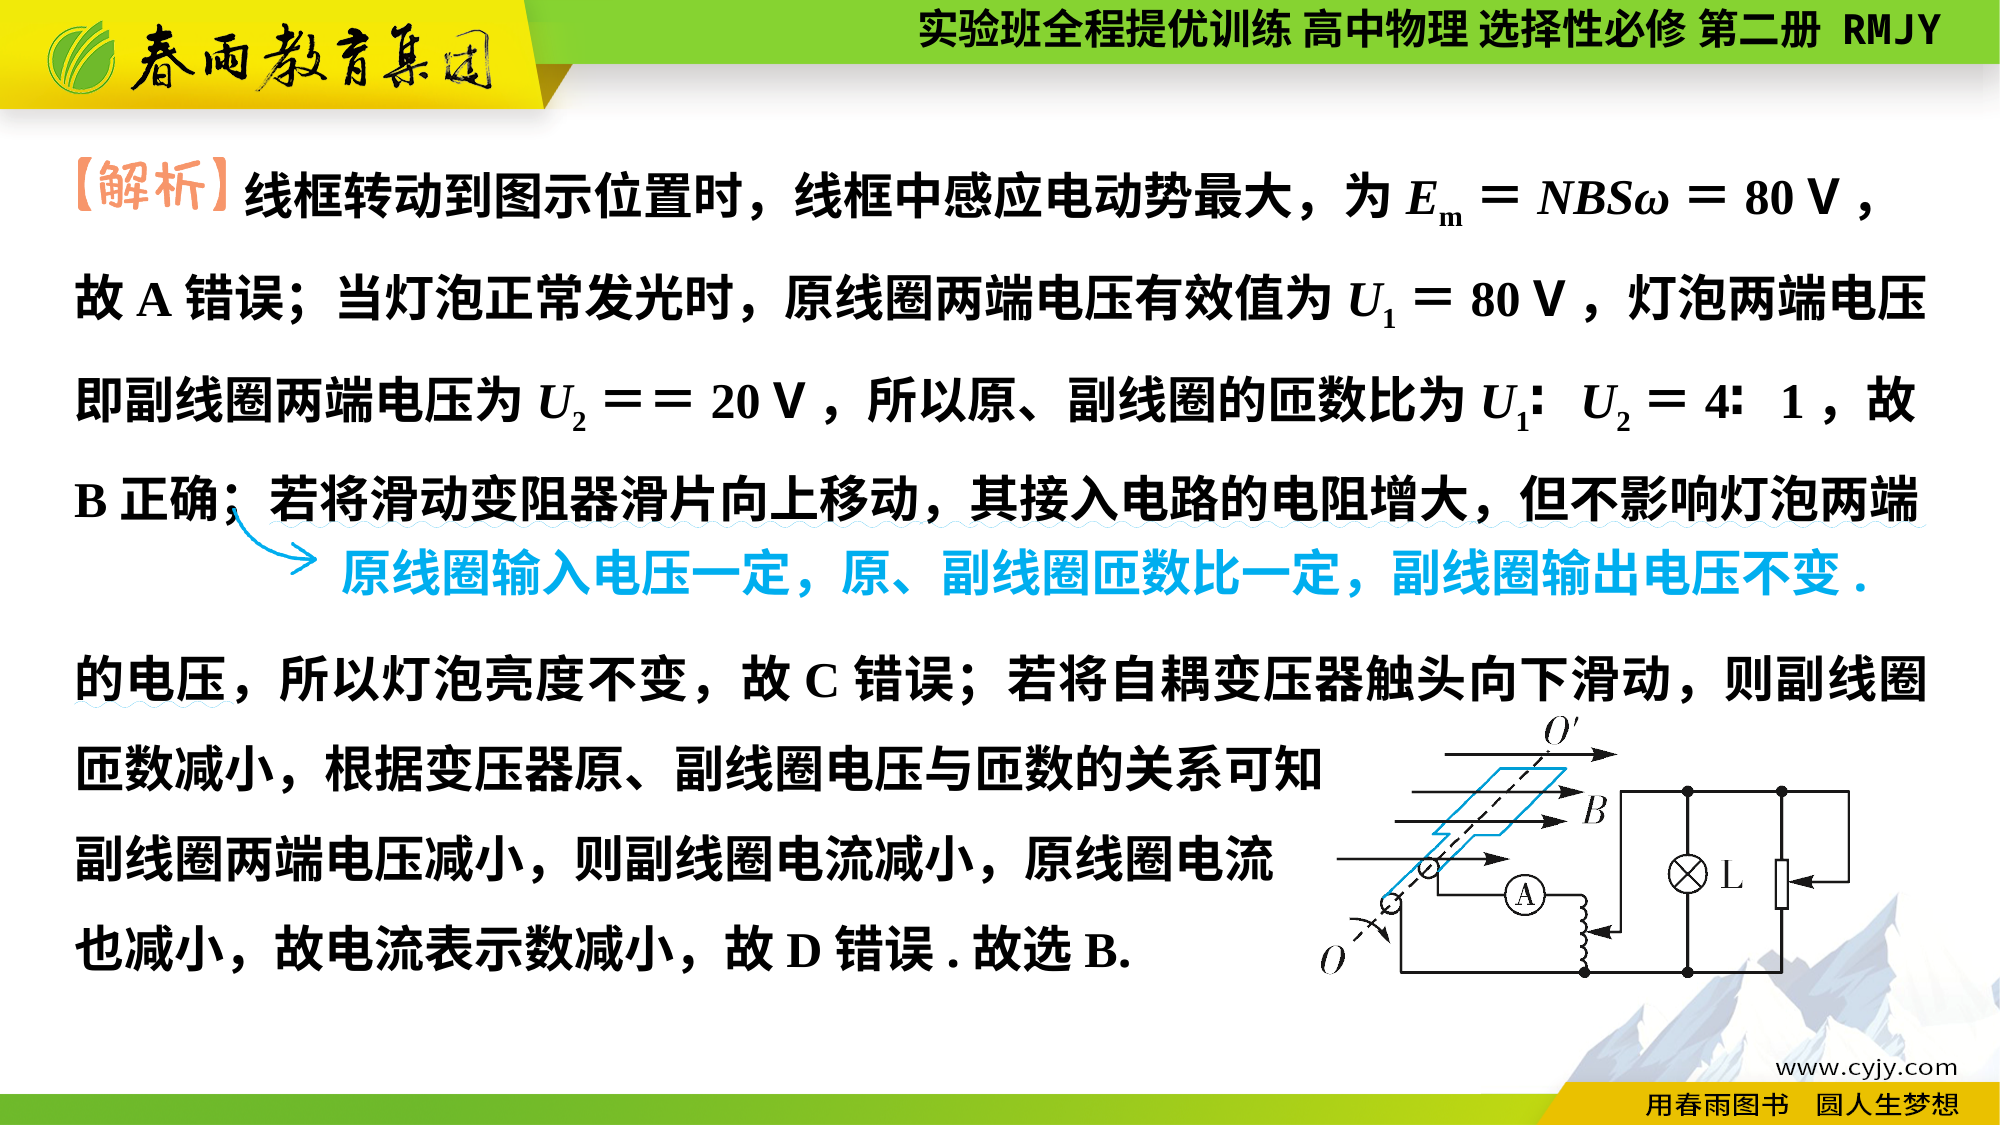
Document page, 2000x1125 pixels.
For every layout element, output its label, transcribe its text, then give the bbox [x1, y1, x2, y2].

text_box 原线圈输入电压一定，原、副线圈匝数比一定，副线圈输出电压不变. [326, 503, 1910, 609]
picture [0, 0, 2000, 1125]
